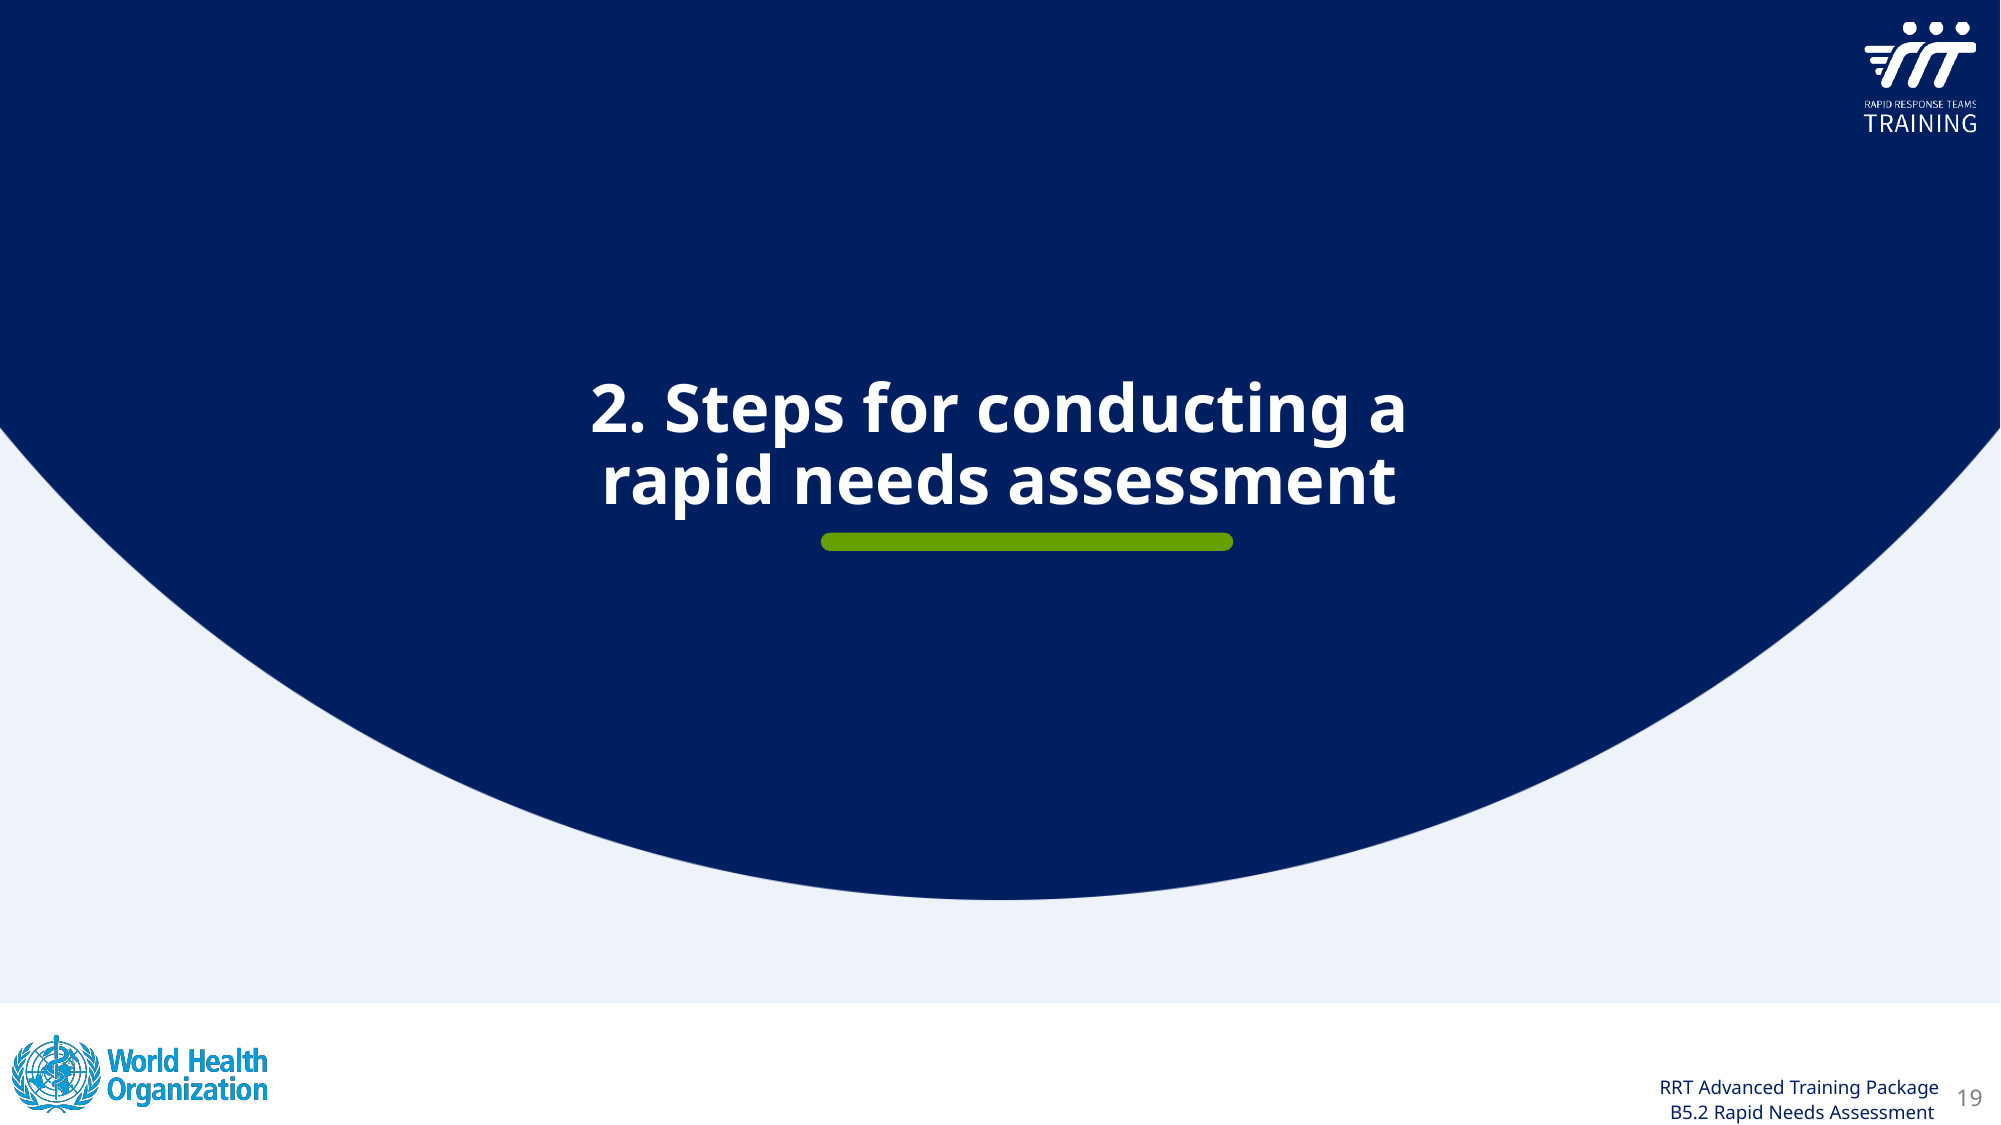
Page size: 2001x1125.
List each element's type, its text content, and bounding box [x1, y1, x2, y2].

list 2. Steps for conducting a rapid needs assessment [572, 318, 1428, 575]
picture [12, 1083, 48, 1113]
picture [40, 1062, 47, 1070]
picture [36, 1088, 78, 1105]
picture [50, 1108, 62, 1113]
picture [24, 1054, 36, 1087]
picture [71, 1053, 90, 1091]
picture [34, 1054, 43, 1078]
picture [12, 1035, 54, 1068]
picture [30, 1083, 37, 1091]
picture [0, 0, 2001, 1003]
picture [46, 1056, 54, 1062]
picture [59, 1035, 267, 1113]
picture [22, 1062, 26, 1077]
